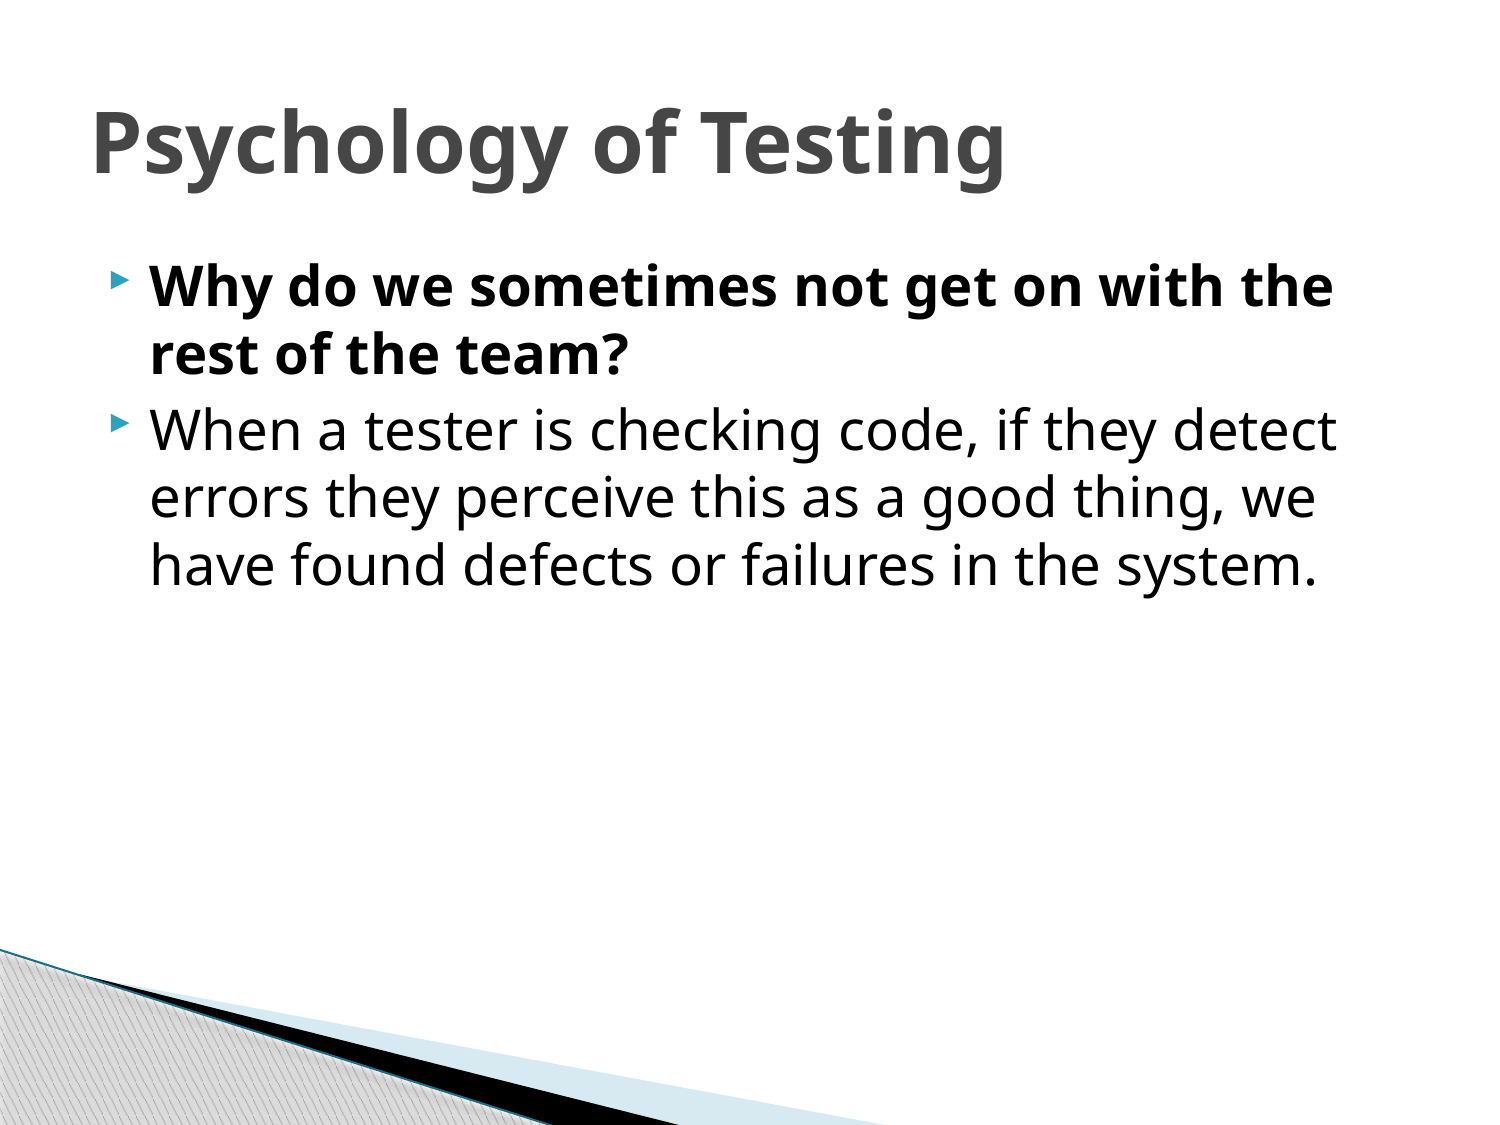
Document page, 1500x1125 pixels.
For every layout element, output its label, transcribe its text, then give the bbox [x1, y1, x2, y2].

list Why do we sometimes not get on with the rest of the team? When a tester is checking code, if they detect errors they perceive this as a good thing, we have found defects or failures in the system. [75, 243, 1388, 1047]
title Psychology of Testing [75, 45, 1425, 233]
